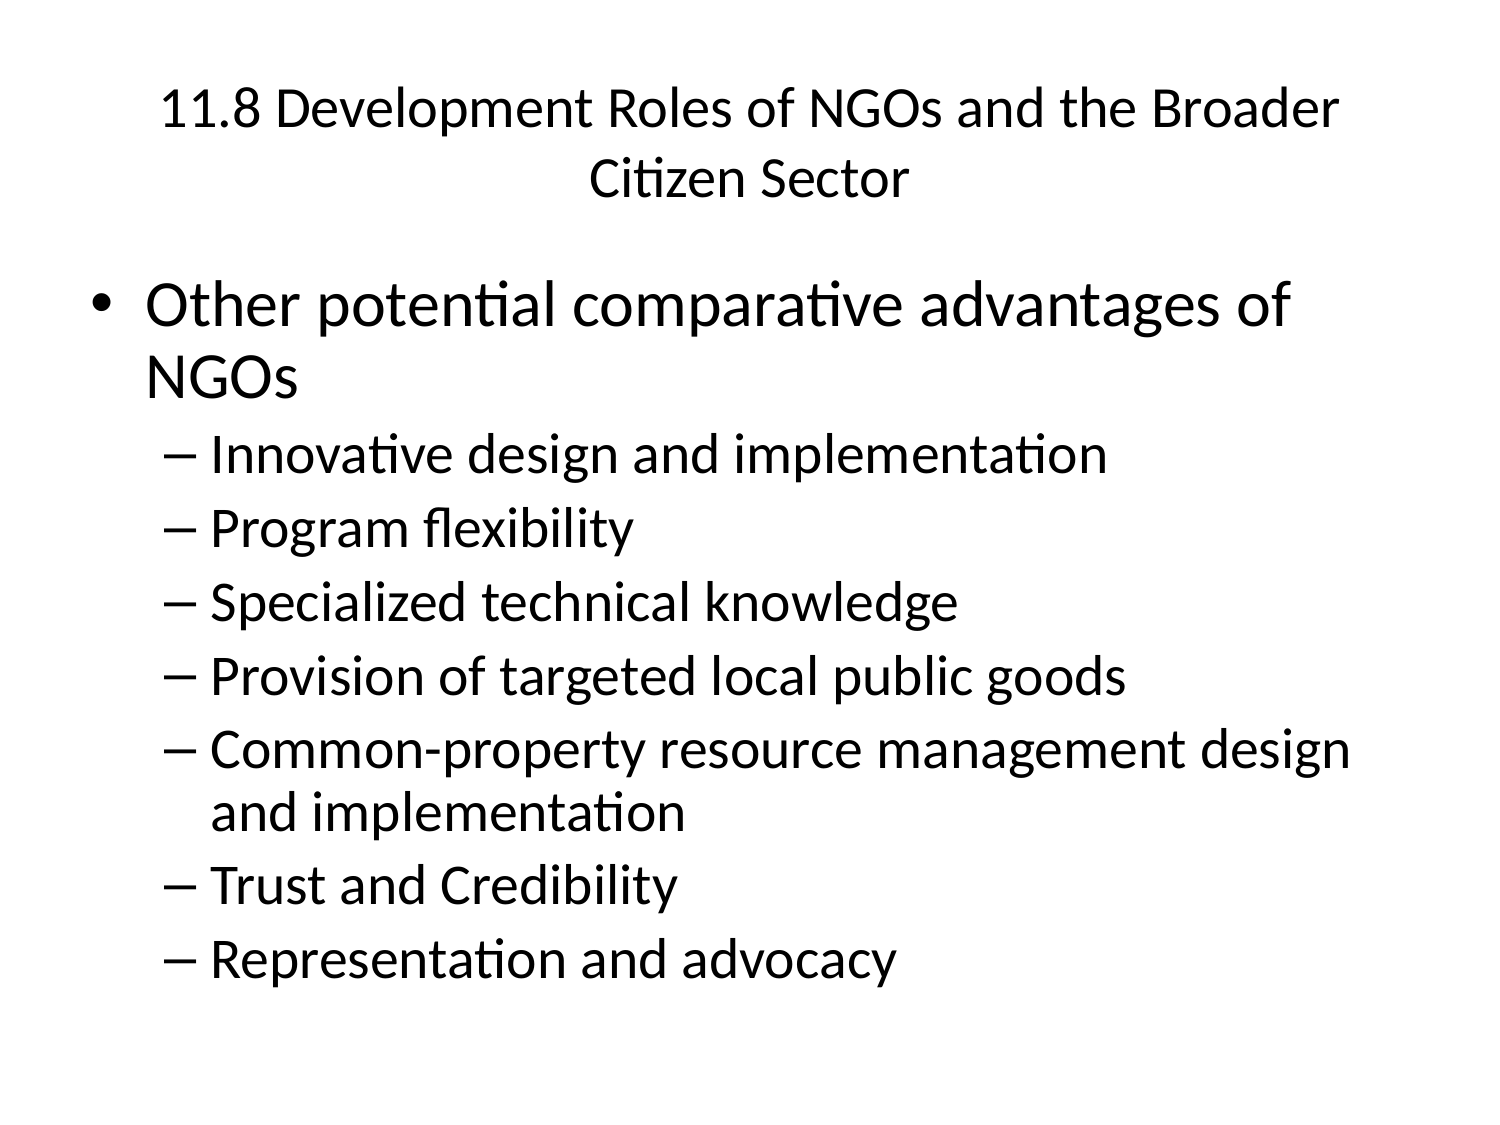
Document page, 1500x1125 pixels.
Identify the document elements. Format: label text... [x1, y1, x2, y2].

title 11.8 Development Roles of NGOs and the Broader Citizen Sector [75, 45, 1425, 233]
list Other potential comparative advantages of NGOs Innovative design and implementation Program flexibility Specialized technical knowledge Provision of targeted local public goods Common-property resource management design and implementation Trust and Credibility Representation and advocacy [75, 262, 1425, 1005]
